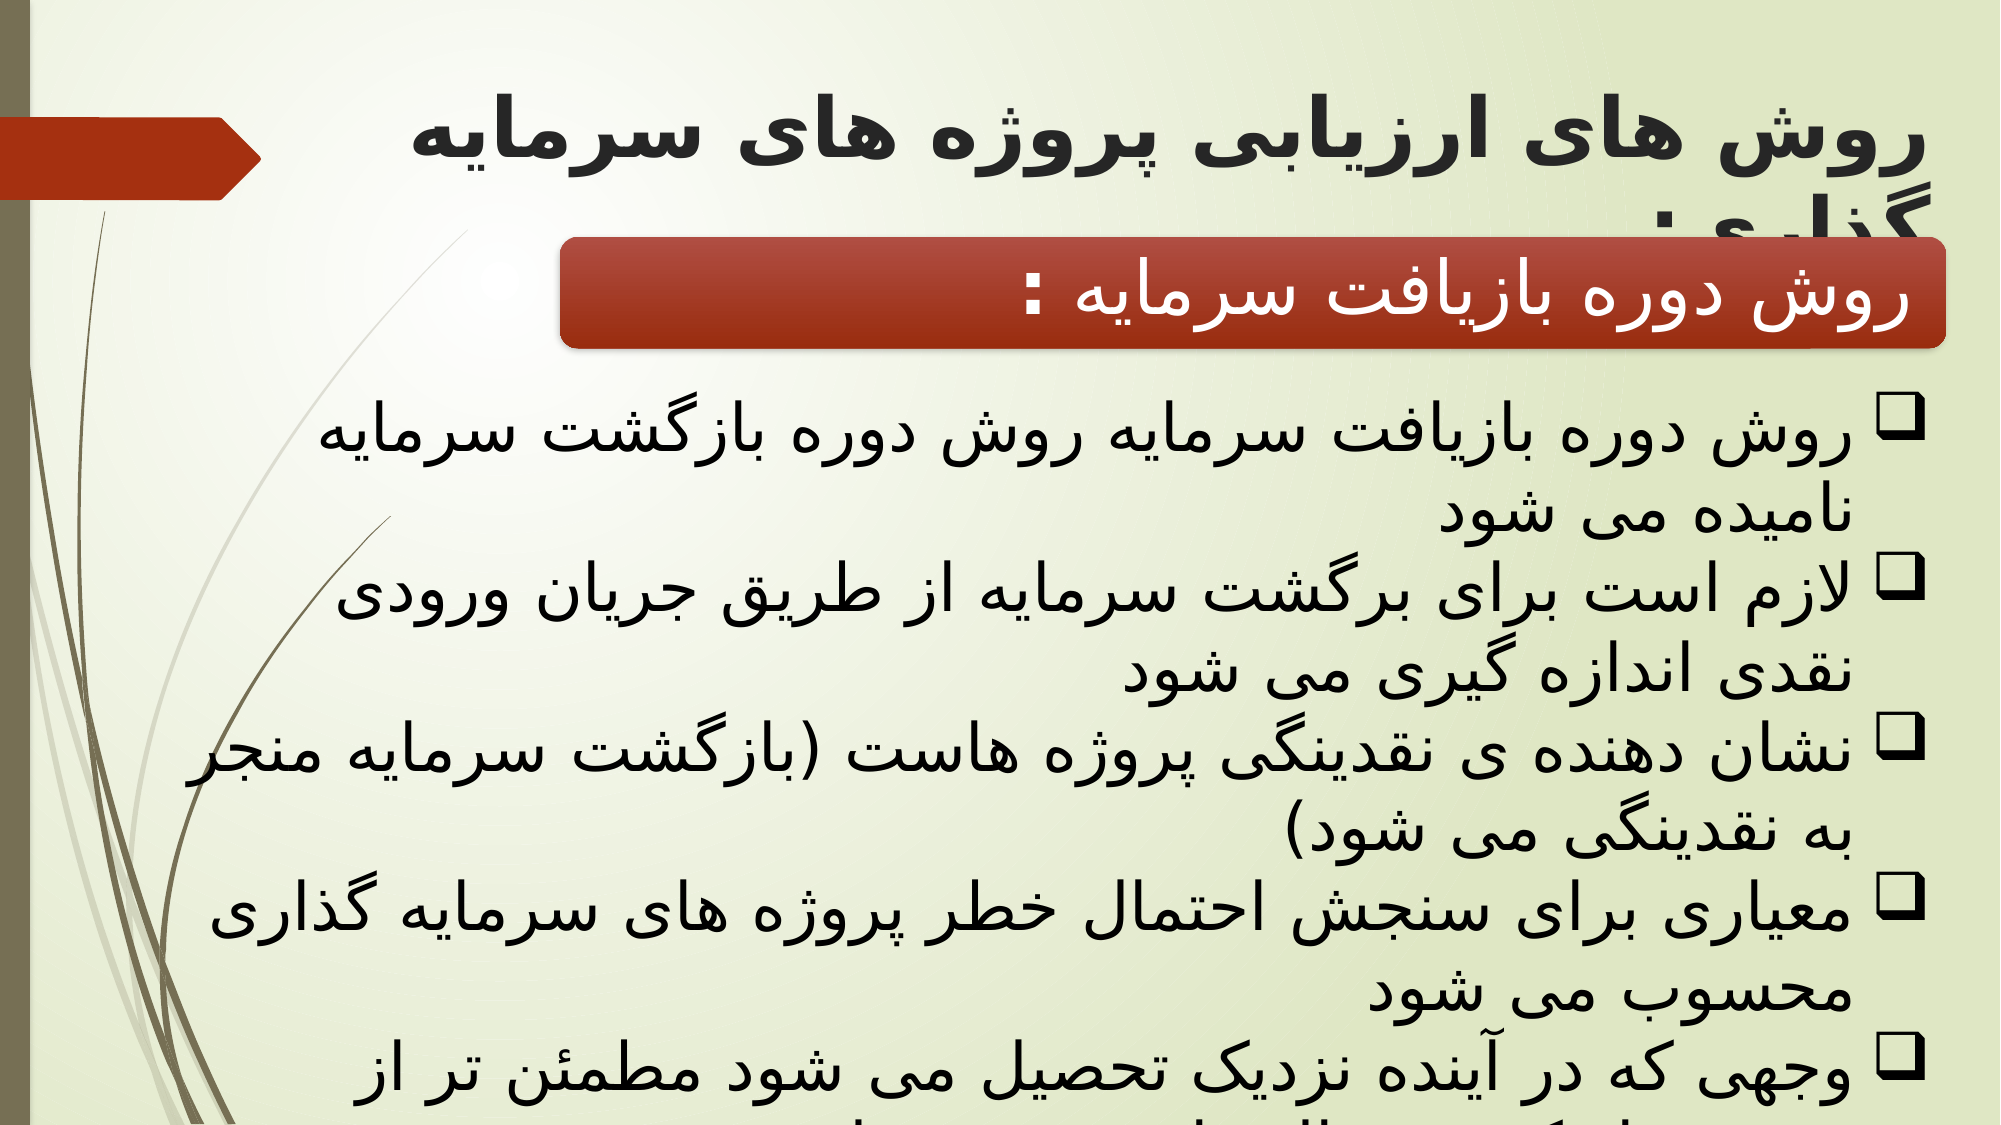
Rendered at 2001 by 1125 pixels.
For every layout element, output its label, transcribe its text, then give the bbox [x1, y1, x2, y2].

title روش های ارزیابی پروژه های سرمایه گذاری: [344, 66, 1947, 226]
text_box روش دوره بازیافت سرمایه روش دوره بازگشت سرمایه نامیده می شود لازم است برای برگشت سرمایه از طریق جریان ورودی نقدی اندازه گیری می شود نشان دهنده ی نقدینگی پروژه هاست (بازگشت سرمایه منجر به نقدینگی می شود) معیاری برای سنجش احتمال خطر پروژه های سرمایه گذاری محسوب می شود وجهی که در آینده نزدیک تحصیل می شود مطمئن تر از وجوهی از که در سال های بعد تحصیل می شود بیشتر درباره پروژه هایی استفاده می شود که سودآوری آنها مشخص نیست مدیران بیشتر از پروژه هایی استفاده می کنند که دوره بازیافت سرمایه کمتر باشد [169, 377, 1947, 1125]
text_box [559, 219, 1947, 349]
